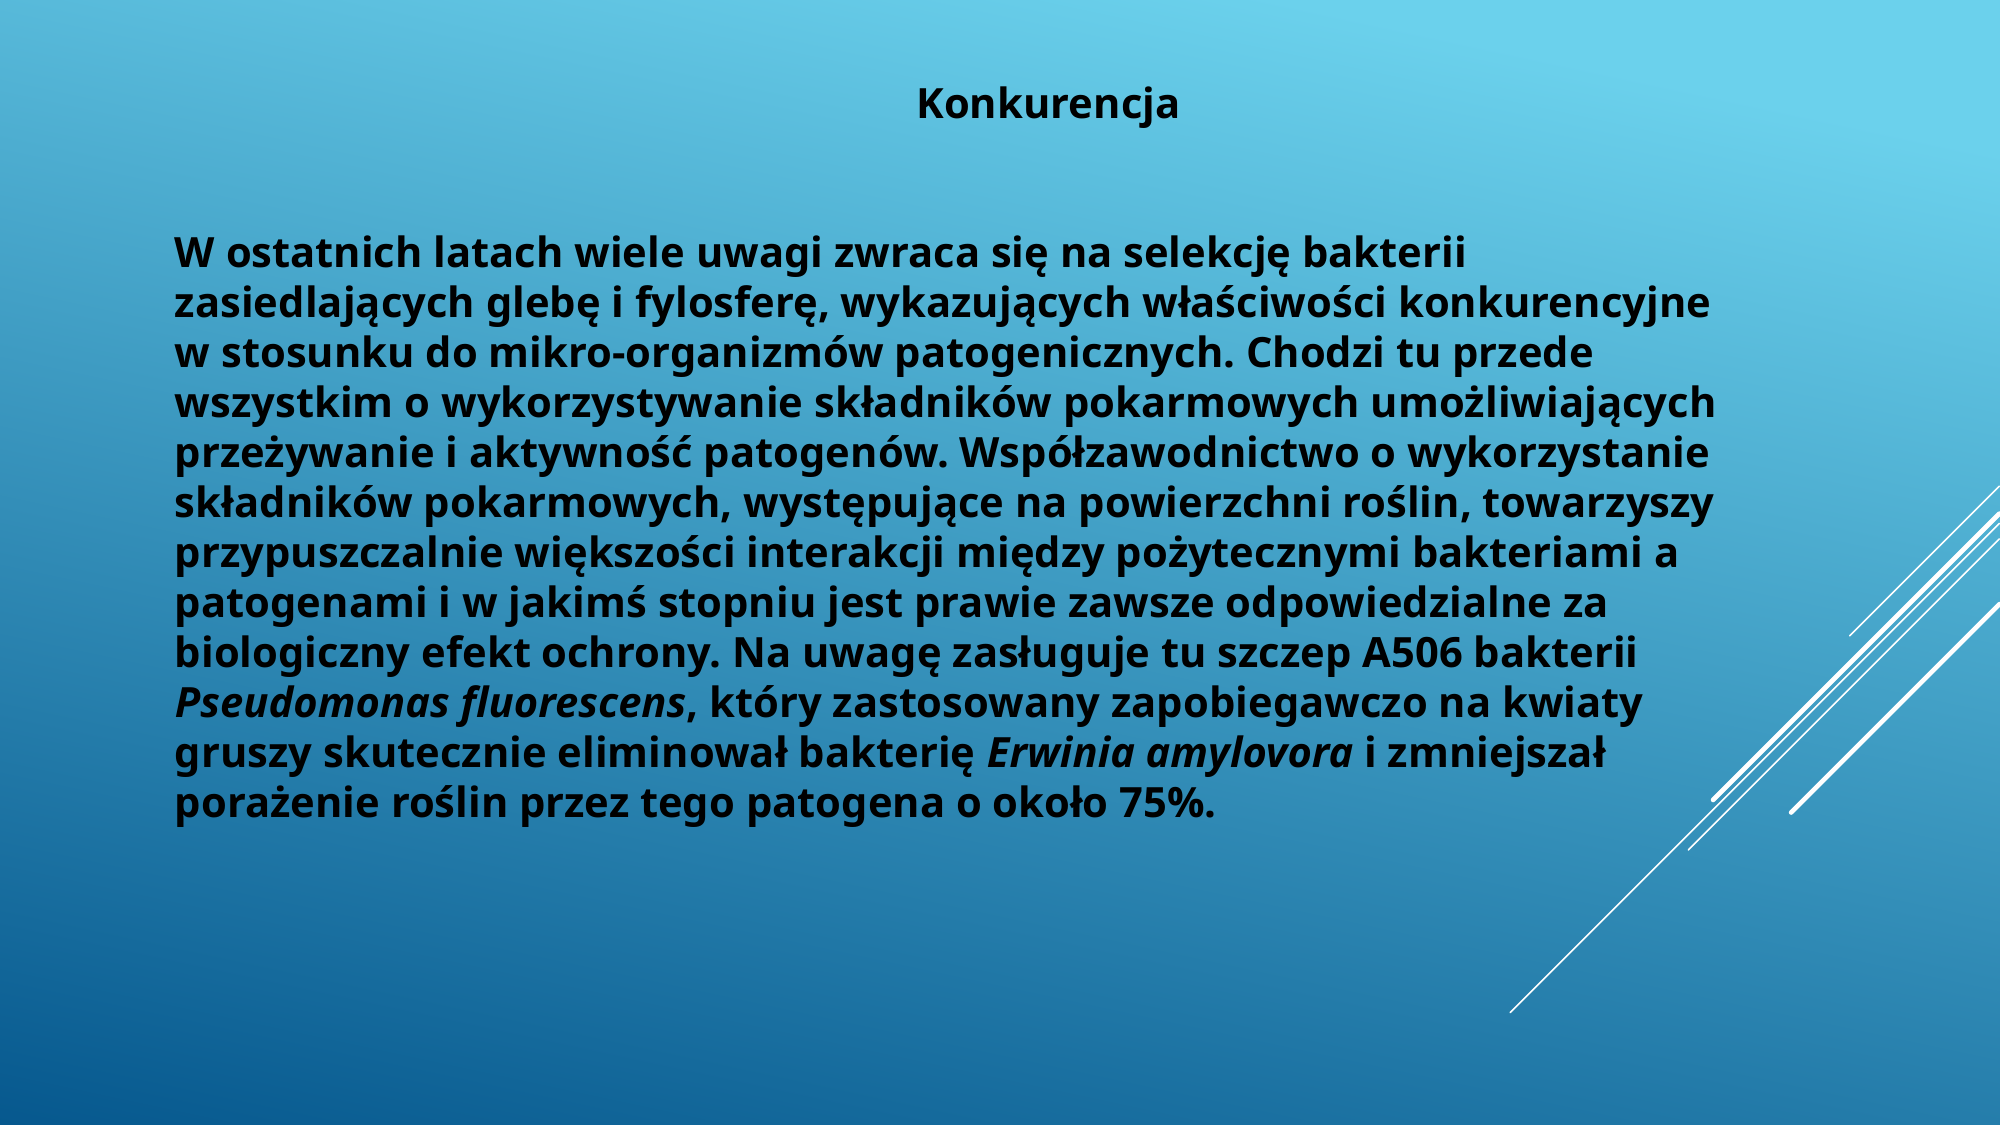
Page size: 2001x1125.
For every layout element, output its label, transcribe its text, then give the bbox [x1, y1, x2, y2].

text_box W ostatnich latach wiele uwagi zwraca się na selekcję bakterii zasiedlających glebę i fylosferę, wykazujących właściwości konkurencyjne w stosunku do mikro-organizmów patogenicznych. Chodzi tu przede wszystkim o wykorzystywanie składników pokarmowych umożliwiających przeżywanie i aktywność patogenów. Współzawodnictwo o wykorzystanie składników pokarmowych, występujące na powierzchni roślin, towarzyszy przypuszczalnie większości interakcji między pożytecznymi bakteriami a patogenami i w jakimś stopniu jest prawie zawsze odpowiedzialne za biologiczny efekt ochrony. Na uwagę zasługuje tu szczep A506 bakterii Pseudomonas fluorescens, który zastosowany zapobiegawczo na kwiaty gruszy skutecznie eliminował bakterię Erwinia amylovora i zmniejszał porażenie roślin przez tego patogena o około 75%. [160, 218, 1743, 833]
text_box Konkurencja [901, 68, 1196, 134]
